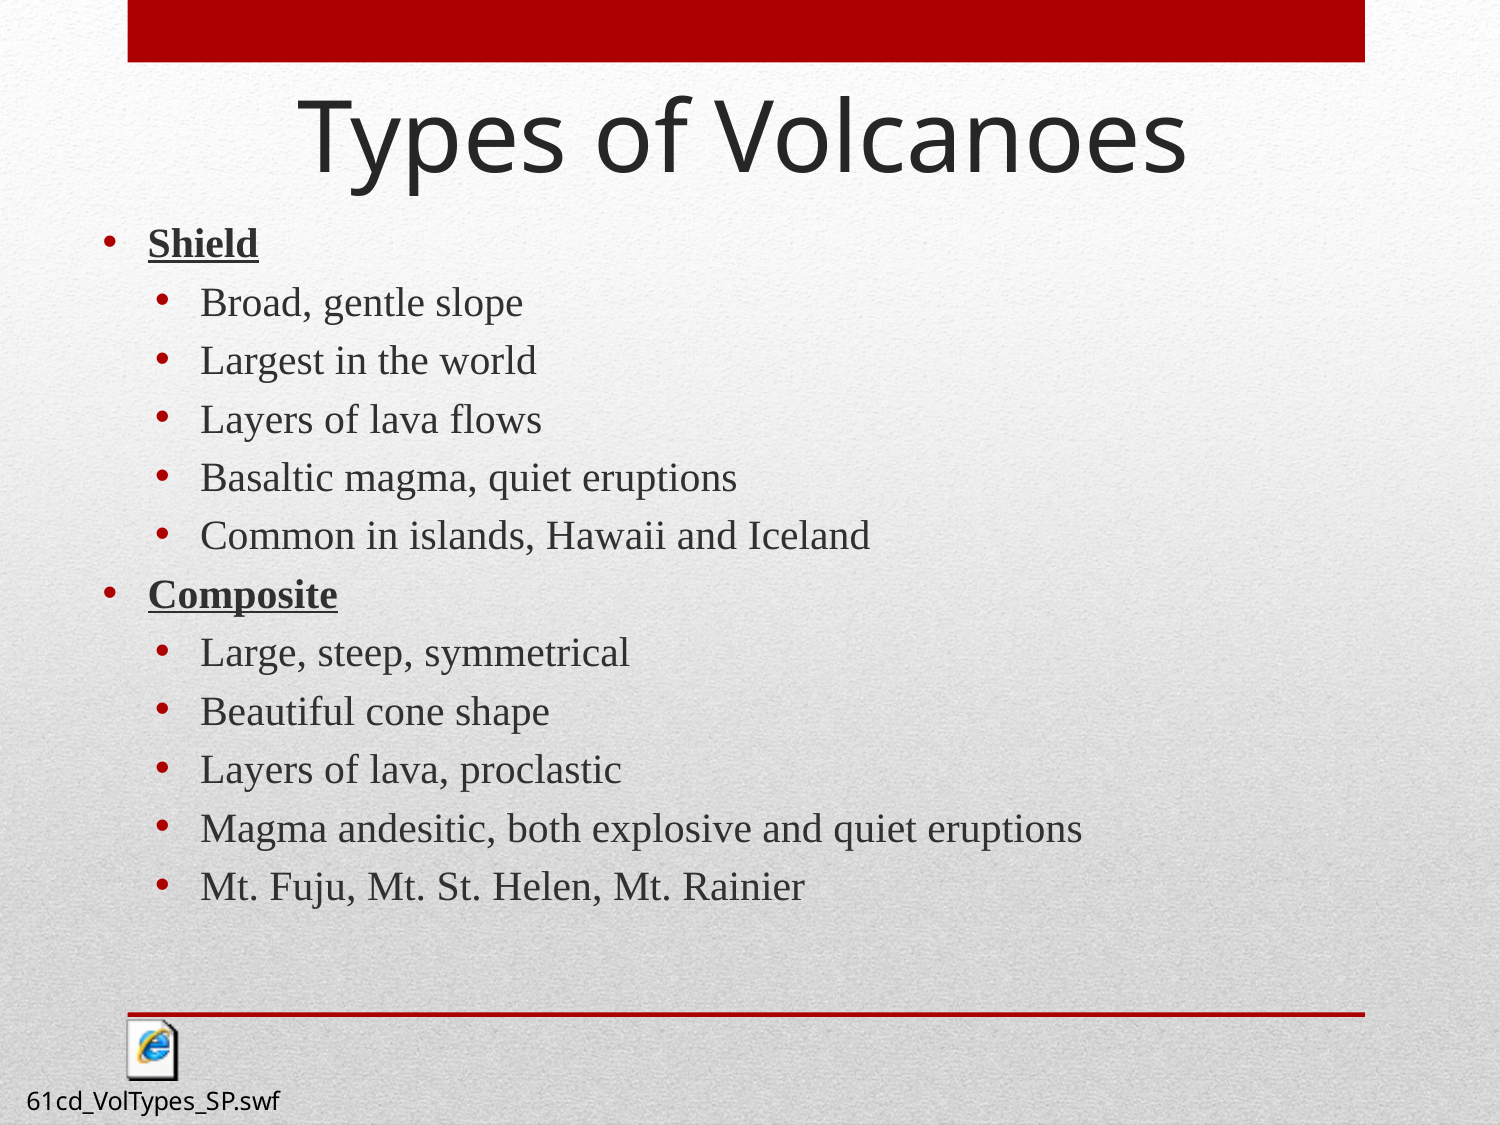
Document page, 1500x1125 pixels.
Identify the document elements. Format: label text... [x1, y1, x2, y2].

title Types of Volcanoes [174, 0, 1313, 149]
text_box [0, 1011, 307, 1125]
list Shield Broad, gentle slope Largest in the world Layers of lava flows Basaltic magma, quiet eruptions Common in islands, Hawaii and Iceland Composite Large, steep, symmetrical Beautiful cone shape Layers of lava, proclastic Magma andesitic, both explosive and quiet eruptions Mt. Fuju, Mt. St. Helen, Mt. Rainier [87, 149, 1413, 975]
